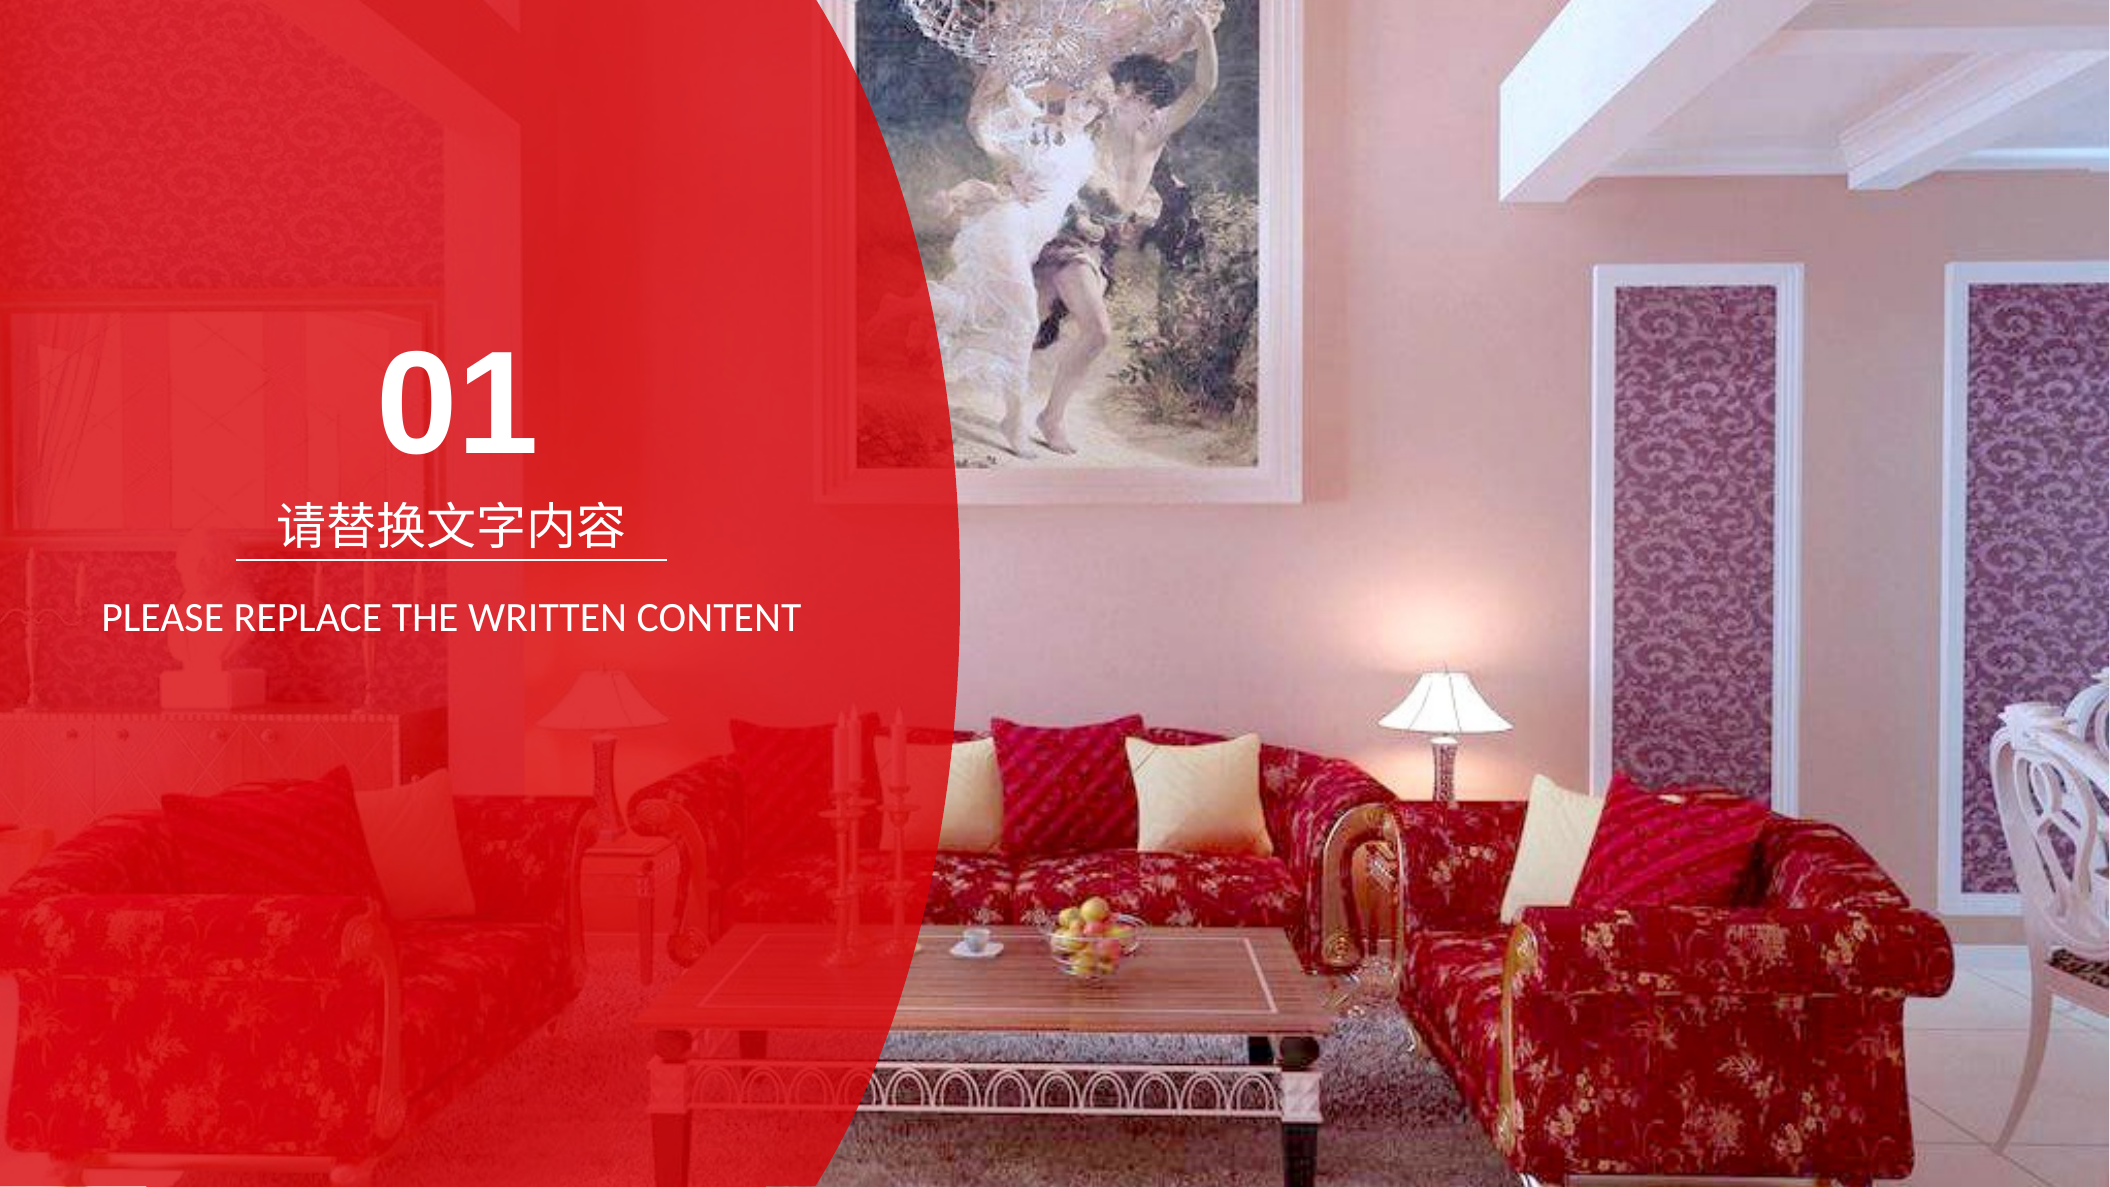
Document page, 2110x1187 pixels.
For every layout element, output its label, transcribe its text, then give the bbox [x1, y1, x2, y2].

text_box [0, 0, 962, 1187]
text_box Please replace the written content [101, 579, 802, 640]
text_box 01 [376, 307, 585, 484]
text_box 请替换文字内容 [235, 475, 668, 559]
text_box [817, 0, 2110, 1187]
